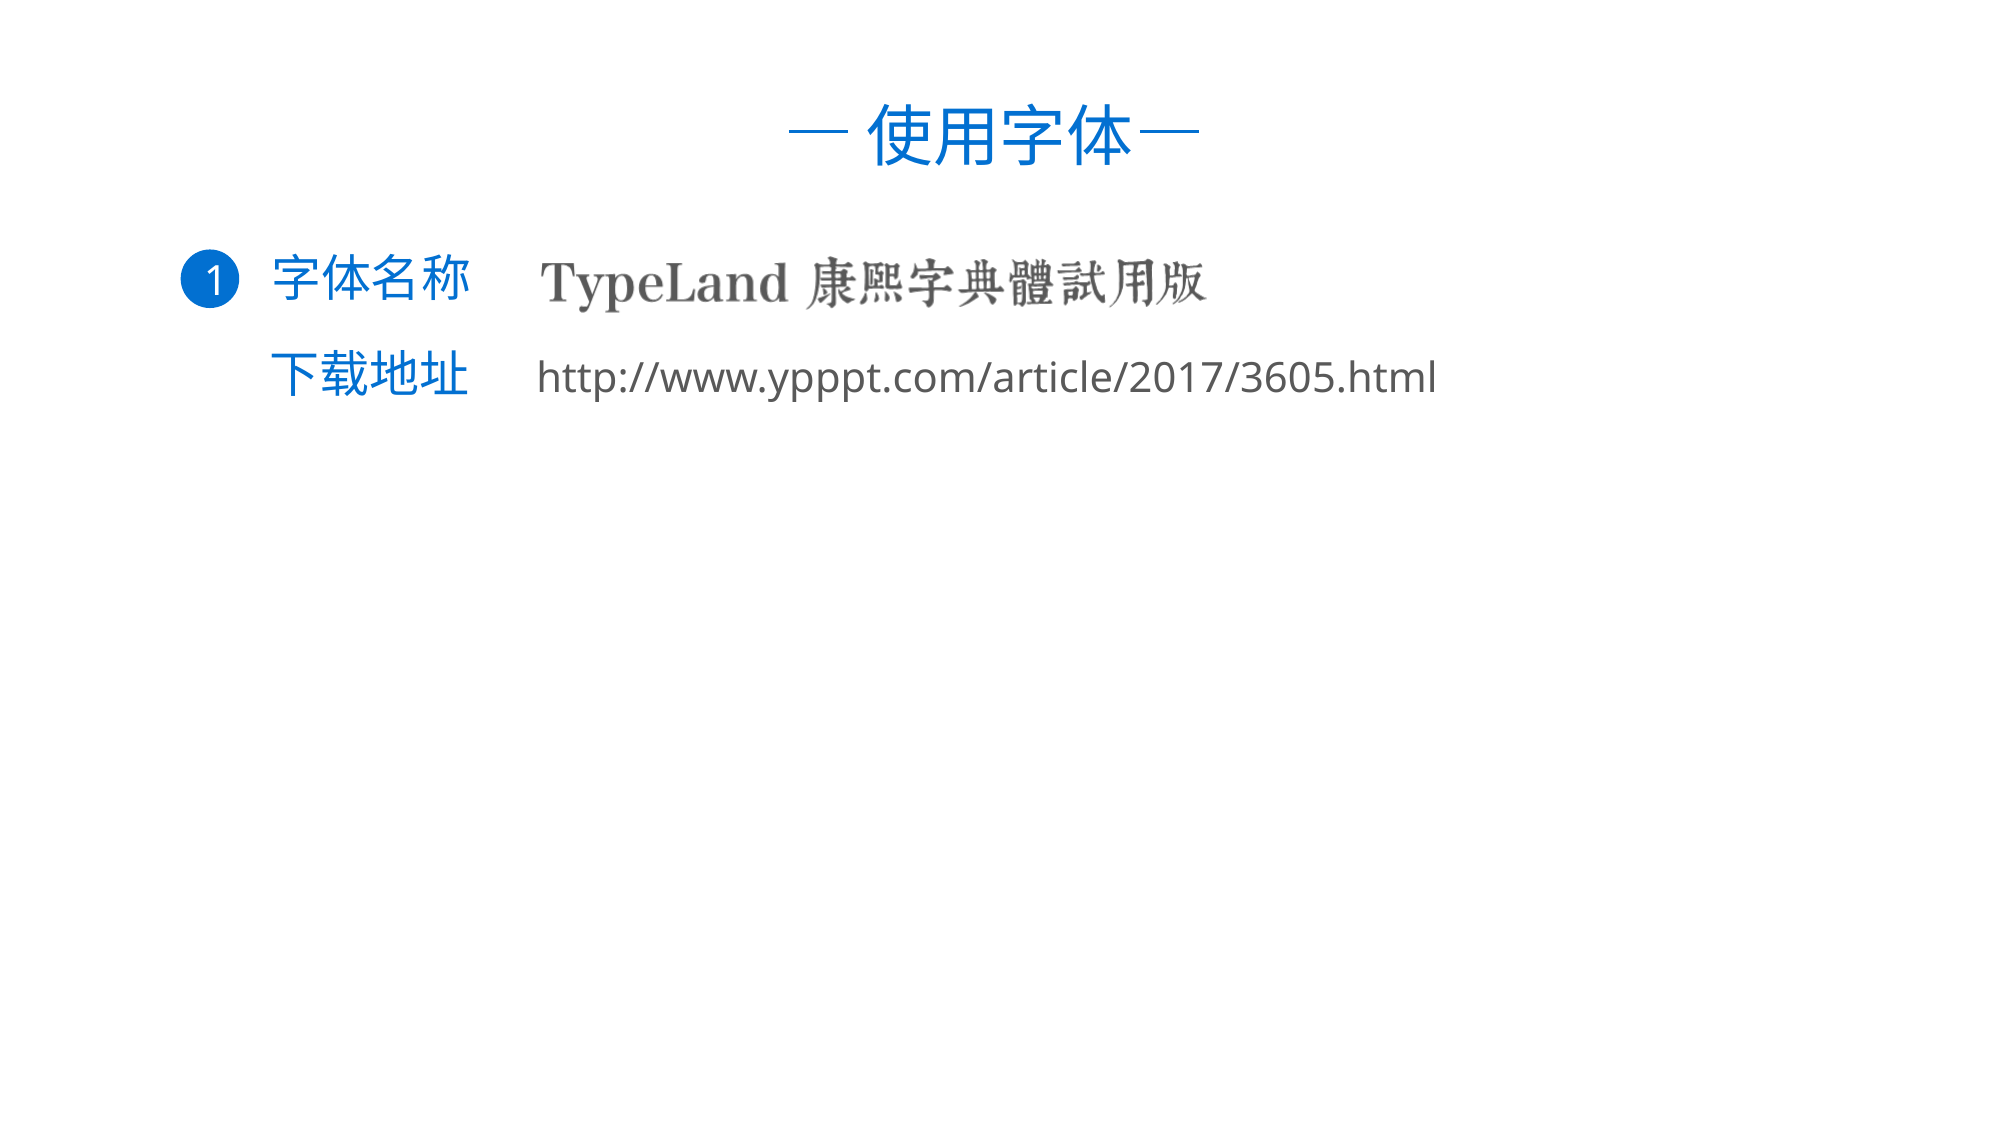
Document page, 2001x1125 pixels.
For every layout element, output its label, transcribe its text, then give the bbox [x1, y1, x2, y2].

picture [510, 235, 1237, 342]
text_box 下载地址 [254, 334, 491, 410]
text_box 1 [179, 248, 241, 310]
text_box http://www.ypppt.com/article/2017/3605.html [521, 343, 1558, 409]
text_box 使用字体 [830, 70, 1170, 182]
text_box 字体名称 [256, 239, 510, 315]
